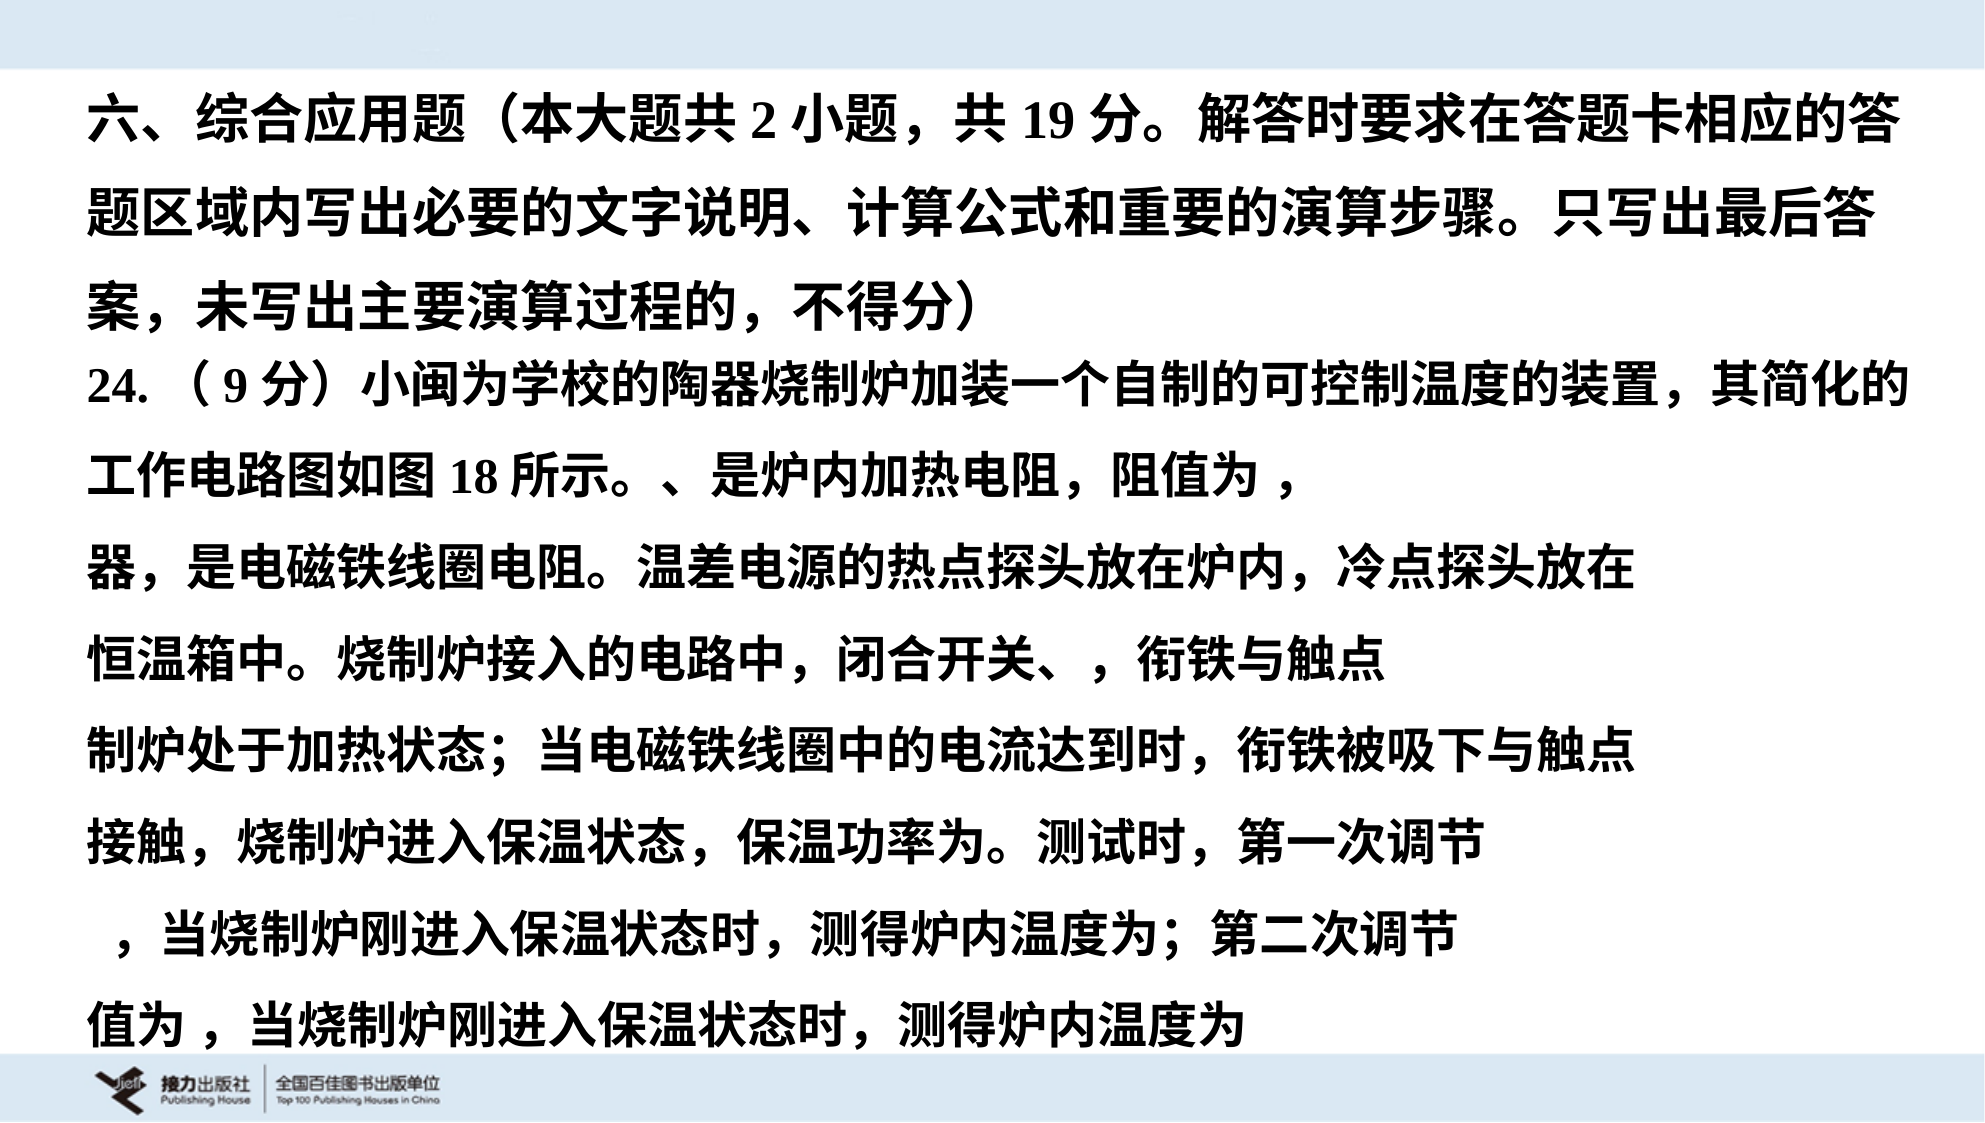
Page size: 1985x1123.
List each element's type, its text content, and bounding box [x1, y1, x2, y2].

picture [0, 0, 1985, 1122]
text_box 六、综合应用题（本大题共2小题，共19分。解答时要求在答题卡相应的答 题区域内写出必要的文字说明、计算公式和重要的演算步骤。只写出最后答 案，未写出主要演算过程的，不得分） [86, 55, 1884, 368]
